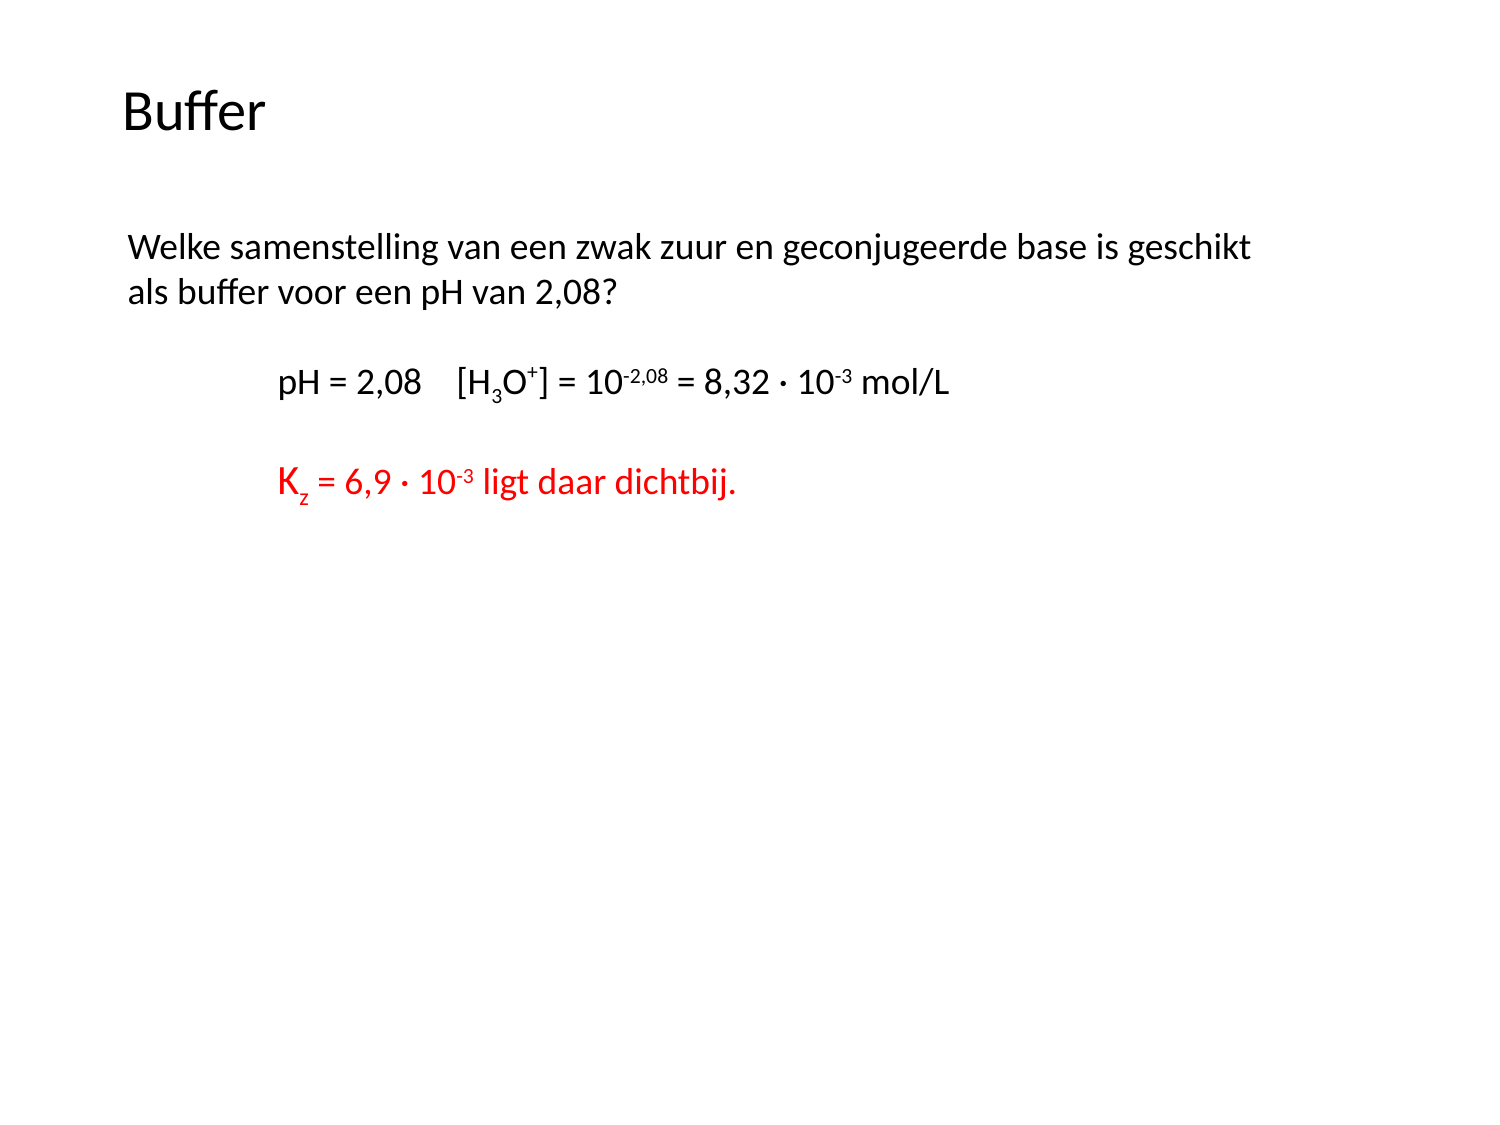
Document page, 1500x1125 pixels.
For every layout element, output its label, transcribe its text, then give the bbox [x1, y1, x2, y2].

text_box Buffer [108, 64, 282, 150]
